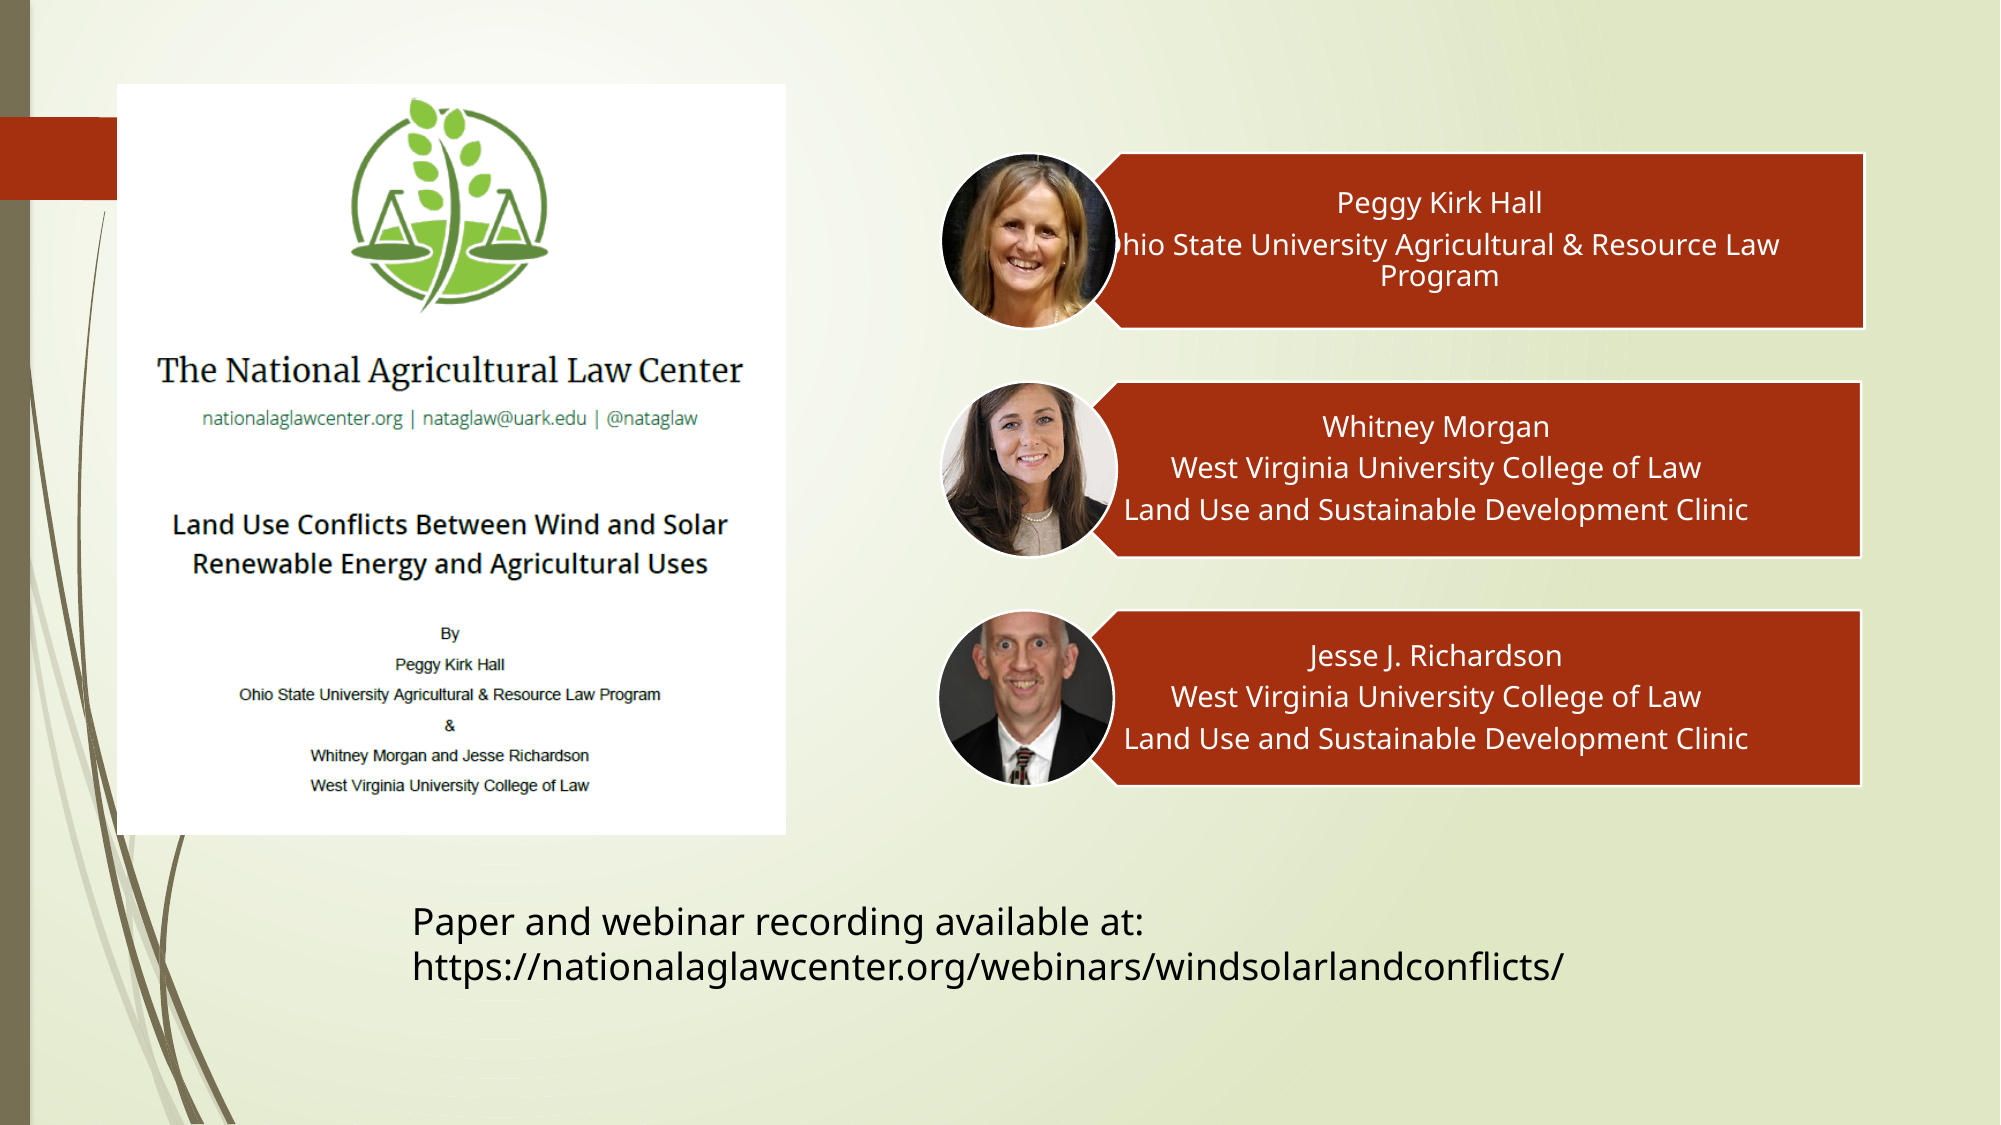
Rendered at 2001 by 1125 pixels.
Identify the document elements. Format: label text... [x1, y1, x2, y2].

picture [117, 84, 786, 836]
text_box Paper and webinar recording available at: https://nationalaglawcenter.org/webinars/windsolarlandconflicts/ [397, 890, 1775, 996]
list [790, 152, 2000, 787]
